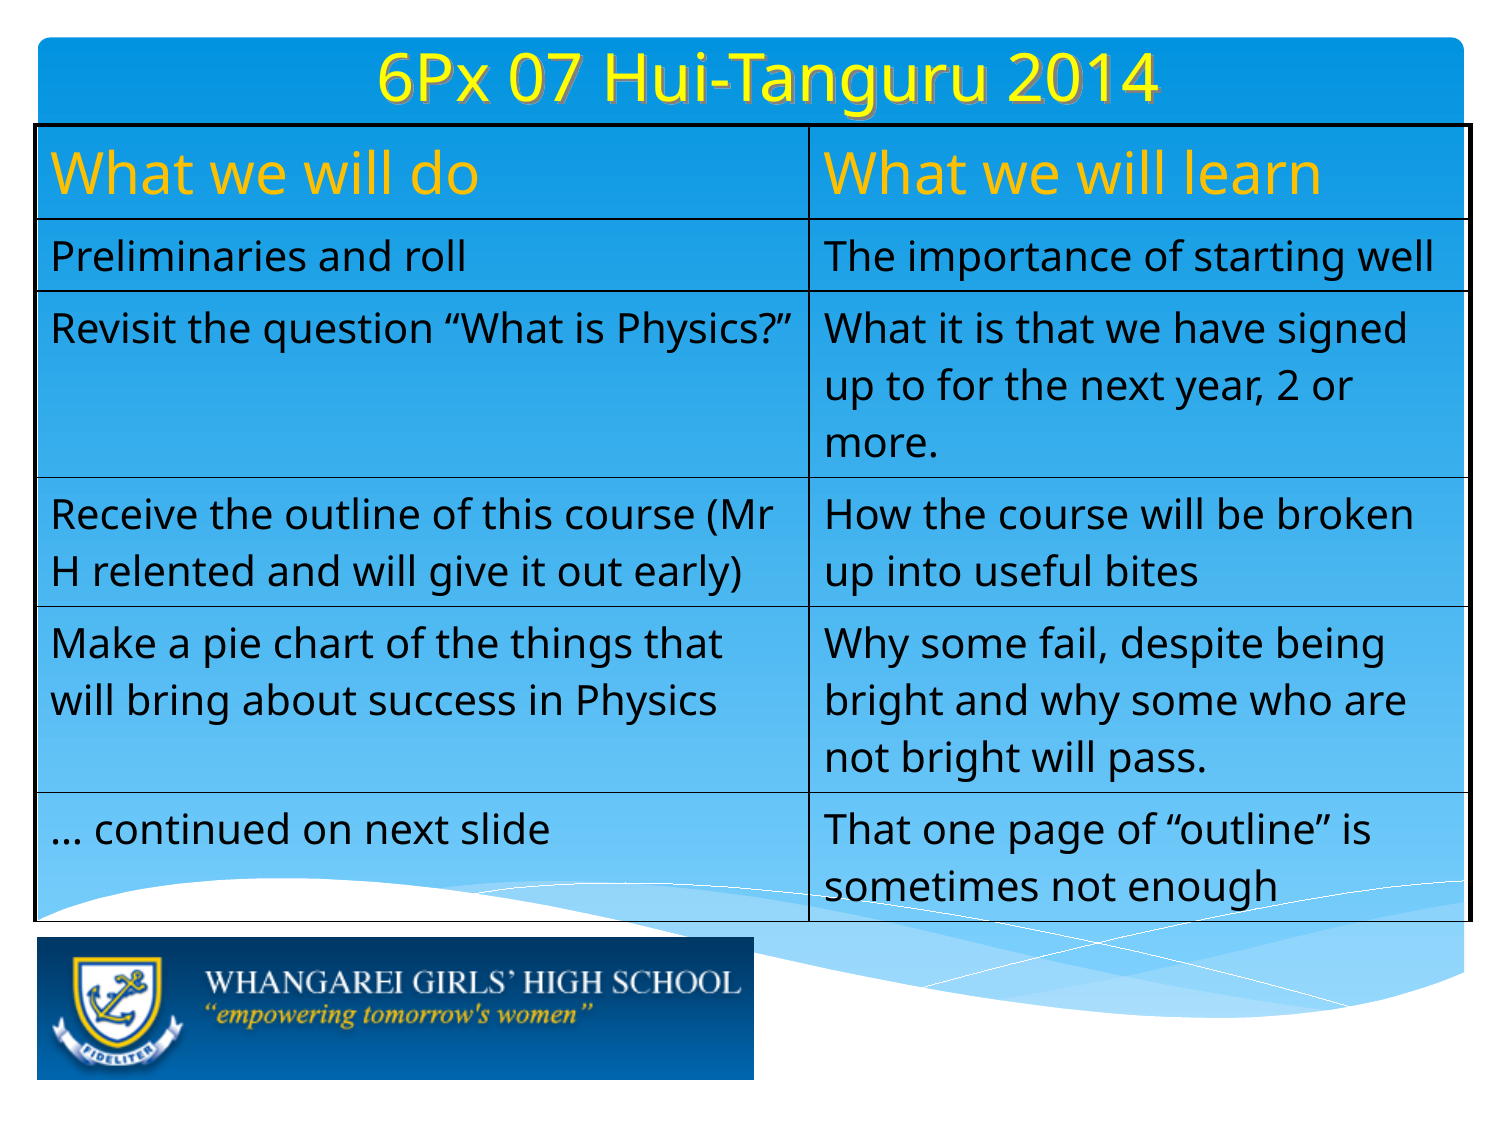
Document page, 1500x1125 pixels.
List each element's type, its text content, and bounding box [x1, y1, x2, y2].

table_cell That one page of “outline” is sometimes not enough [810, 793, 1468, 921]
table_cell Preliminaries and roll [37, 220, 808, 290]
table_header What we will do [37, 127, 808, 218]
table_cell Make a pie chart of the things that will bring about success in Physics [37, 607, 808, 792]
picture [37, 937, 754, 1080]
table_cell Receive the outline of this course (Mr H relented and will give it out early) [37, 478, 808, 606]
table_cell How the course will be broken up into useful bites [810, 478, 1468, 606]
table_cell Revisit the question “What is Physics?” [37, 292, 808, 477]
text_box 6Px 07 Hui-Tanguru 2014 [162, 24, 1375, 123]
table_cell … continued on next slide [37, 793, 808, 921]
table_cell Why some fail, despite being bright and why some who are not bright will pass. [810, 607, 1468, 792]
table_cell What it is that we have signed up to for the next year, 2 or more. [810, 292, 1468, 477]
table_header What we will learn [810, 127, 1468, 218]
table_cell The importance of starting well [810, 220, 1468, 290]
